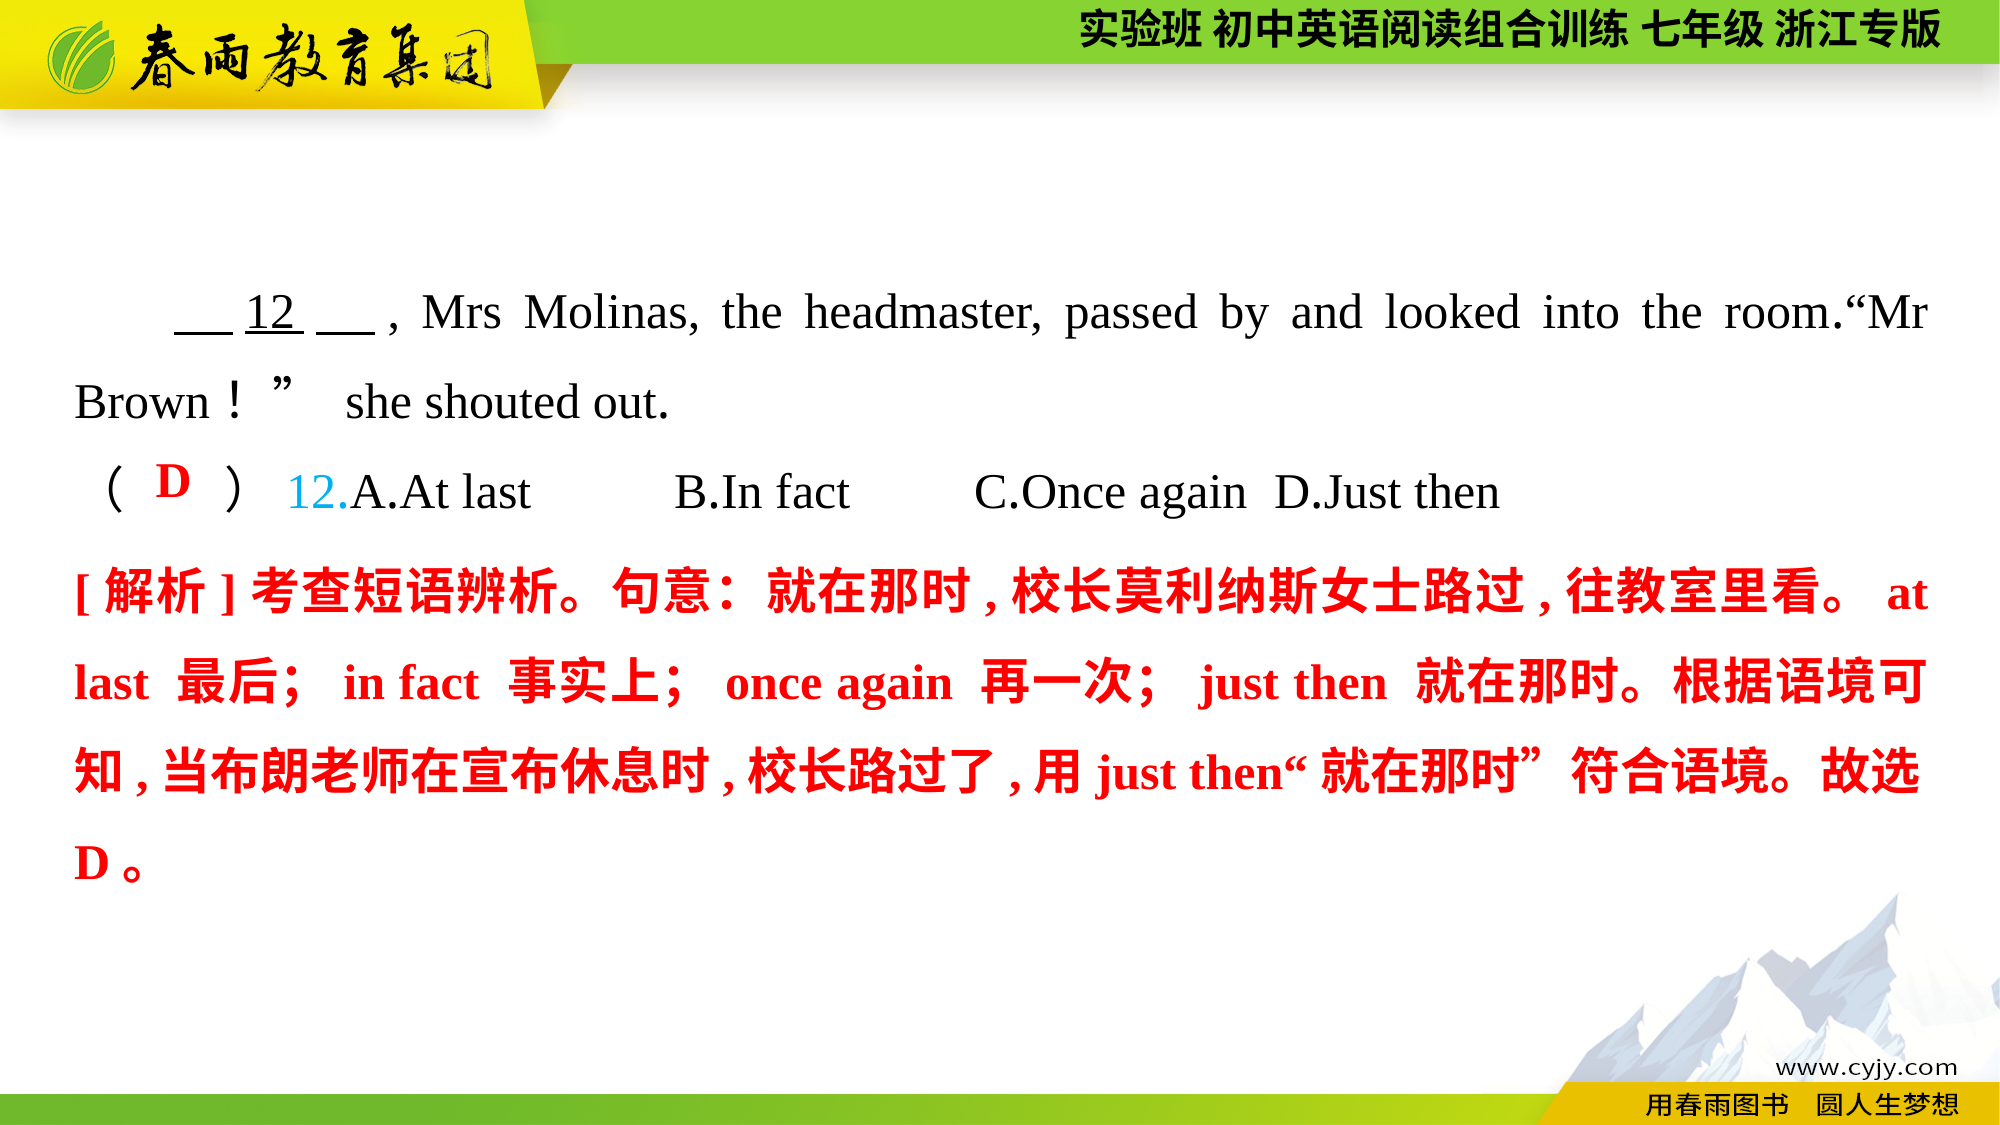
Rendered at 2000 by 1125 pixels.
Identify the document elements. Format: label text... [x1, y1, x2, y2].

text_box D [140, 439, 207, 515]
text_box [解析]考查短语辨析。句意：就在那时,校长莫利纳斯女士路过,往教室里看。at last 最后；in fact 事实上；once again 再一次；just then 就在那时。根据语境可知,当布朗老师在宣布休息时,校长路过了,用just then“就在那时”符合语境。故选D。 [59, 522, 1944, 898]
list 12 , Mrs Molinas, the headmaster, passed by and looked into the room.“Mr Brown！” she shouted out. （ ）12.A.At last B.In fact C.Once again D.Just then [59, 240, 1944, 522]
picture [0, 0, 2000, 1125]
